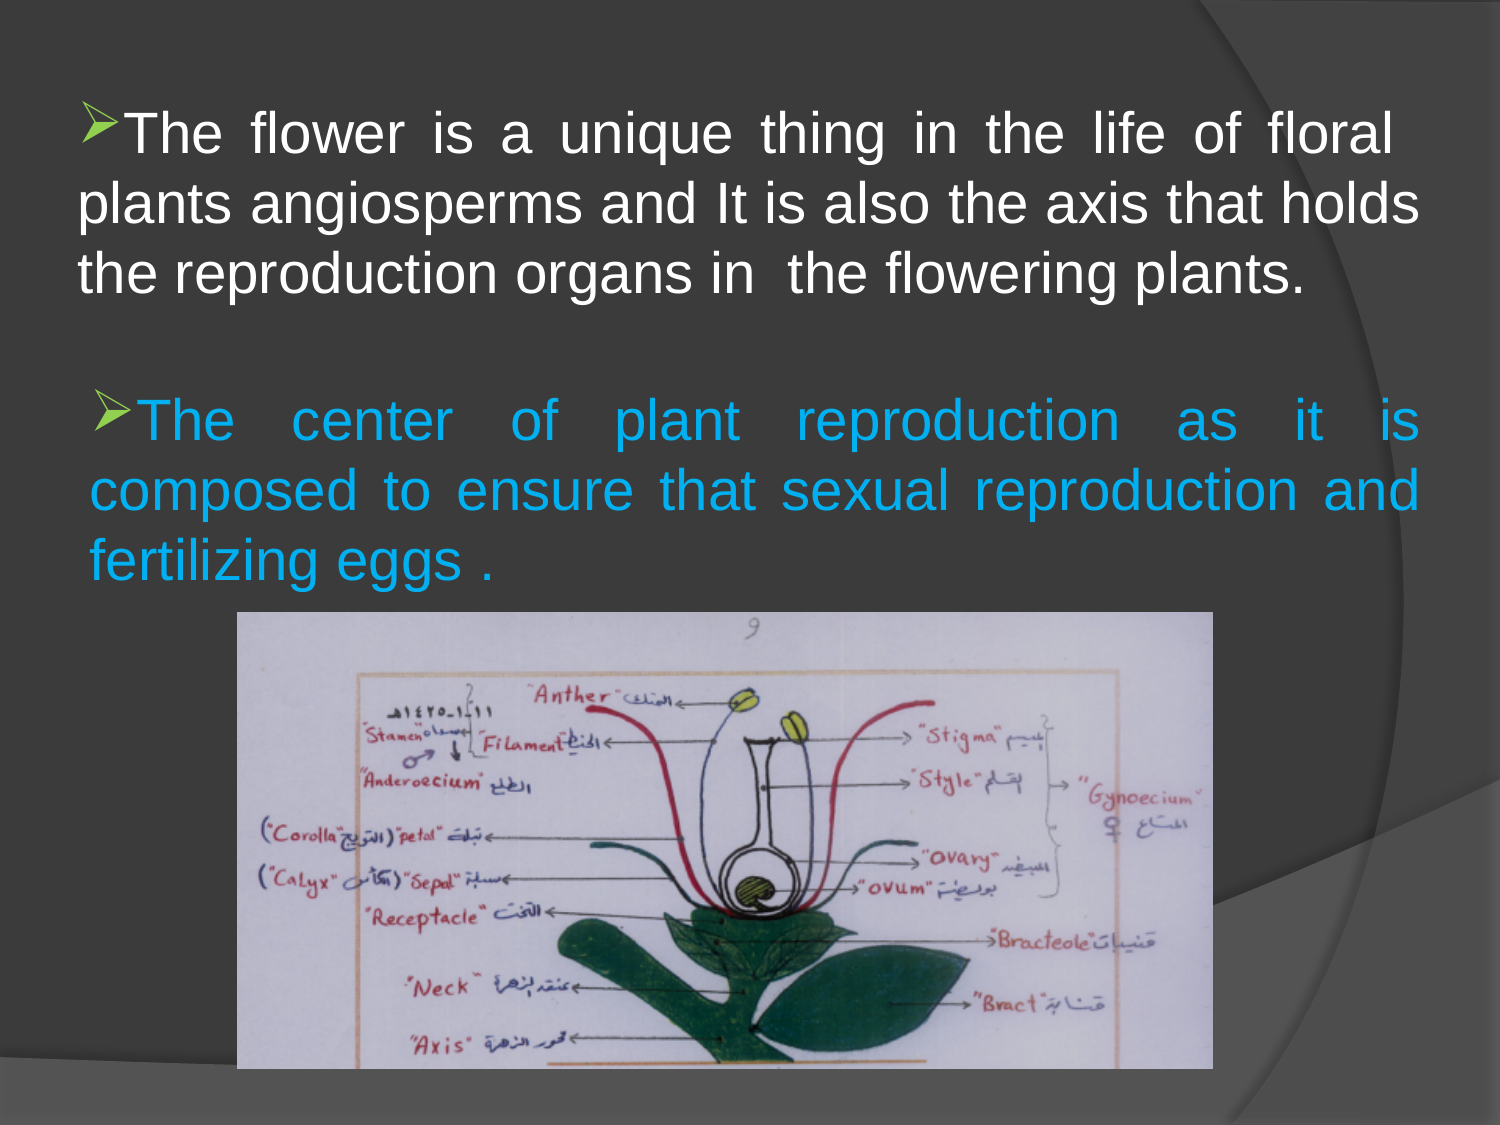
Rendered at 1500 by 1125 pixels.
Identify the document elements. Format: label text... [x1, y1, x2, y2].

text_box The center of plant reproduction as it is composed to ensure that sexual reproduction and fertilizing eggs . [74, 375, 1438, 600]
text_box The flower is a unique thing in the life of floral plants angiosperms and It is also the axis that holds the reproduction organs in the flowering plants. [62, 87, 1438, 313]
picture [237, 612, 1213, 1069]
